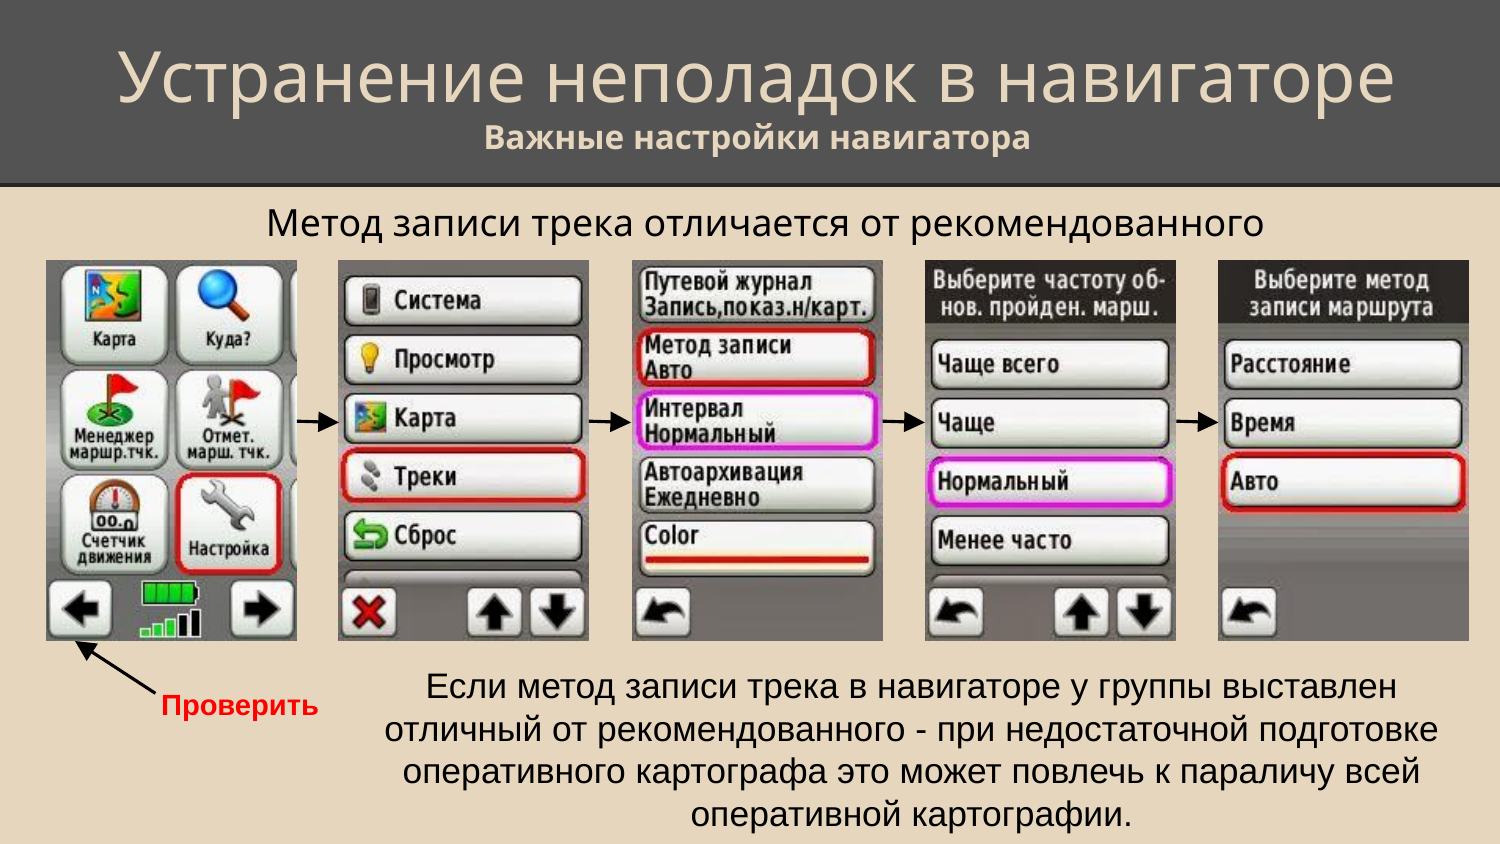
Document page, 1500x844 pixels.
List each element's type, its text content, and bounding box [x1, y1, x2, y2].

list Метод записи трека отличается от рекомендованного [75, 183, 1425, 248]
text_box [74, 640, 156, 694]
picture [338, 260, 590, 642]
picture [925, 260, 1176, 642]
title Устранение неполадок в навигаторе Важные настройки навигатора [24, 10, 1492, 172]
text_box Проверить [145, 679, 347, 730]
picture [632, 260, 883, 642]
picture [46, 260, 298, 642]
text_box Если метод записи трека в навигаторе у группы выставлен отличный от рекомендованного - при недостаточной подготовке оперативного картографа это может повлечь к параличу всей оперативной картографии. [347, 648, 1476, 835]
picture [1218, 260, 1469, 642]
